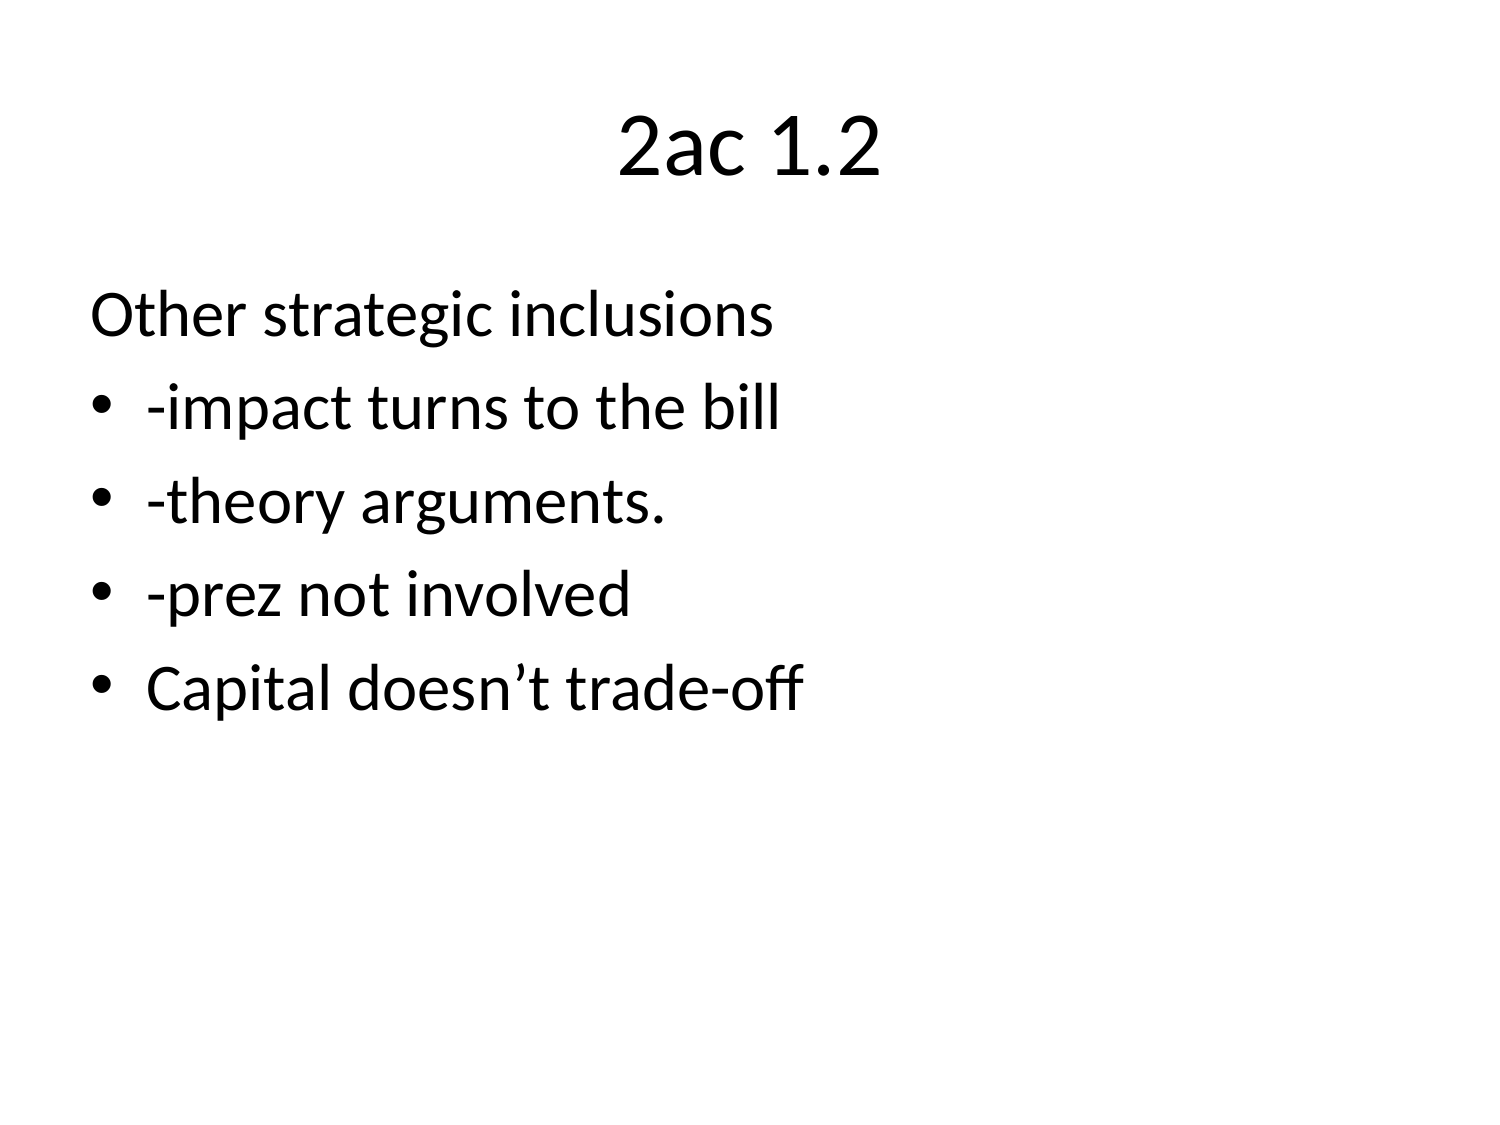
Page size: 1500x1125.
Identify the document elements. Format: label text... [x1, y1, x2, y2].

title 2ac 1.2 [75, 45, 1425, 233]
list Other strategic inclusions -impact turns to the bill -theory arguments. -prez not involved Capital doesn’t trade-off [75, 262, 1425, 1005]
